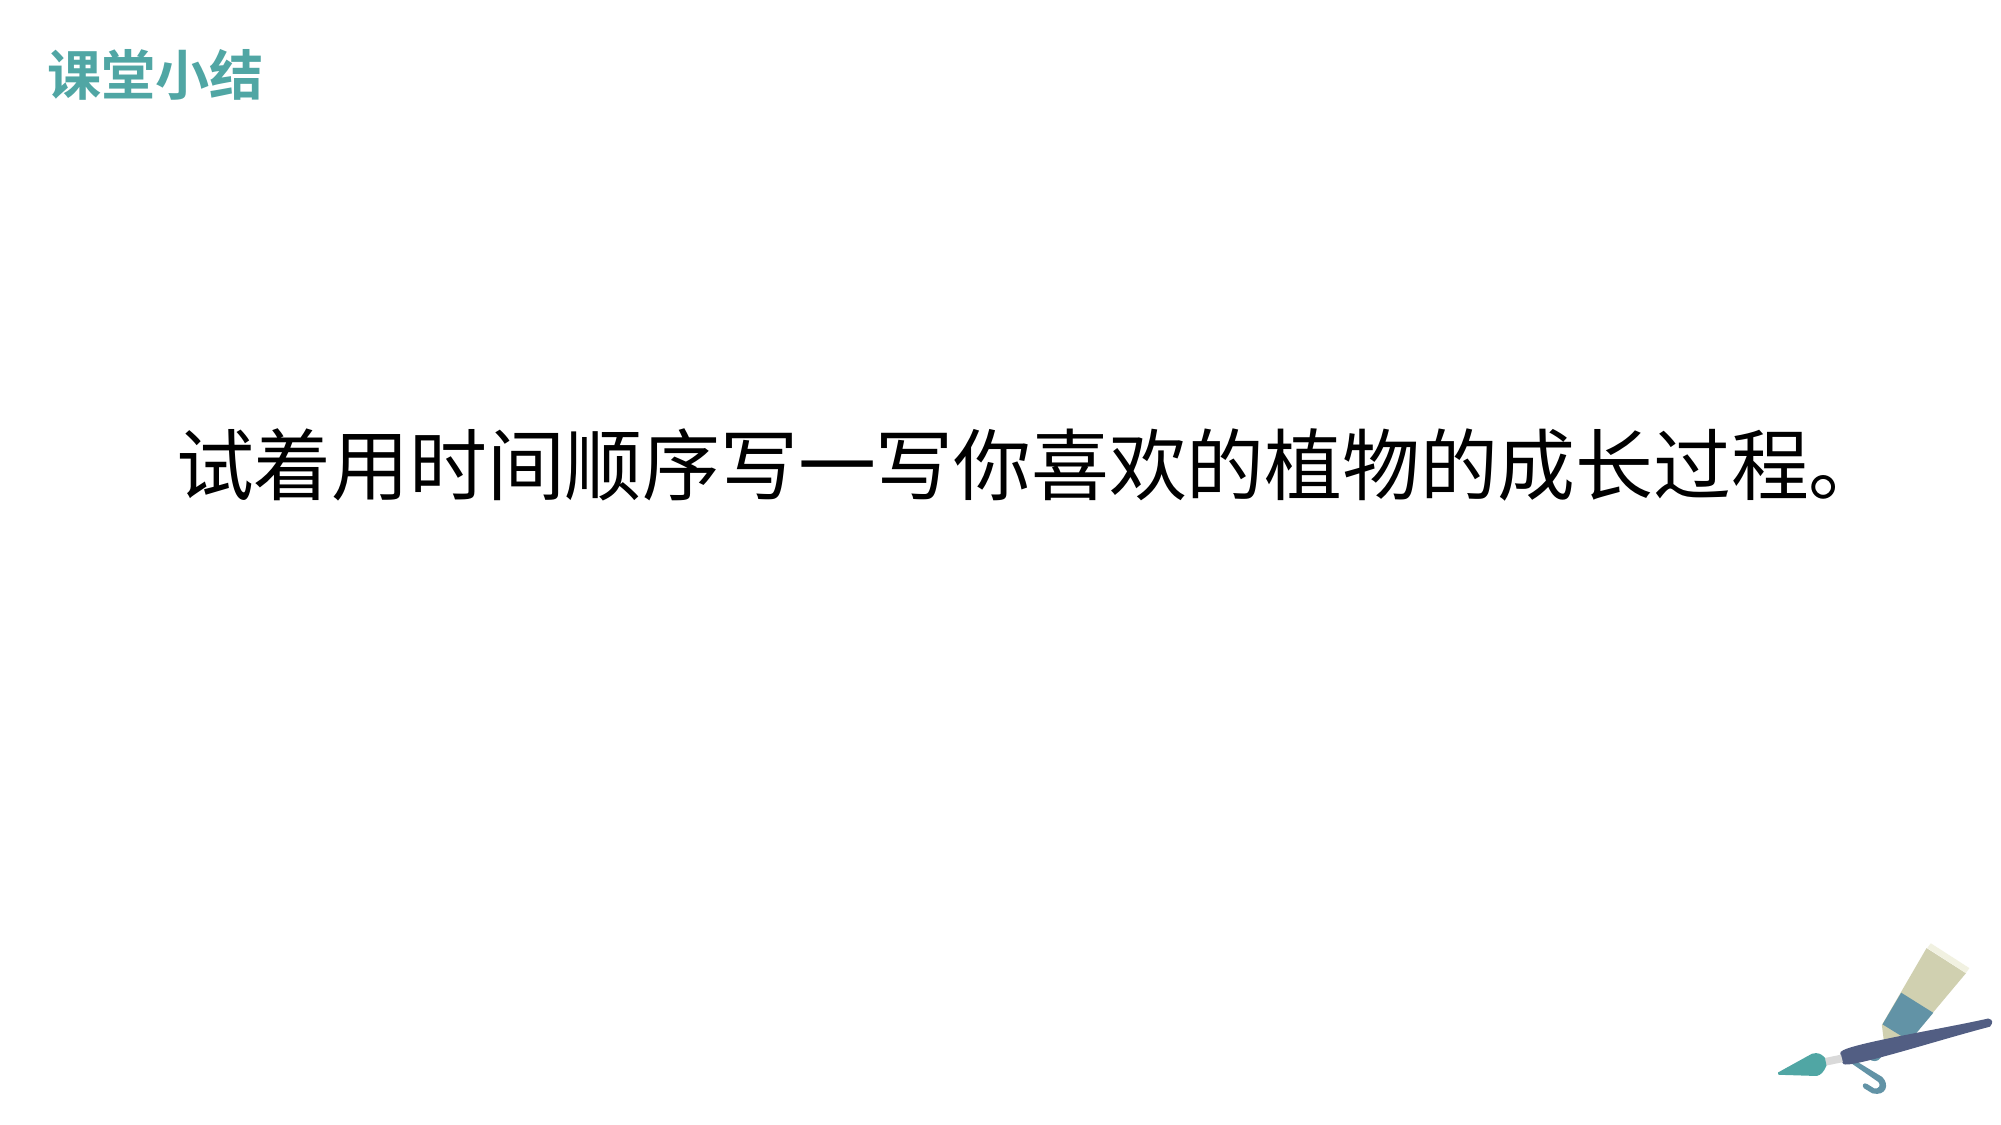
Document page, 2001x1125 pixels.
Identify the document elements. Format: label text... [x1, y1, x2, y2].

text_box 课堂小结 [32, 33, 347, 114]
text_box 试着用时间顺序写一写你喜欢的植物的成长过程。 [156, 406, 1844, 520]
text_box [1811, 945, 1974, 1125]
